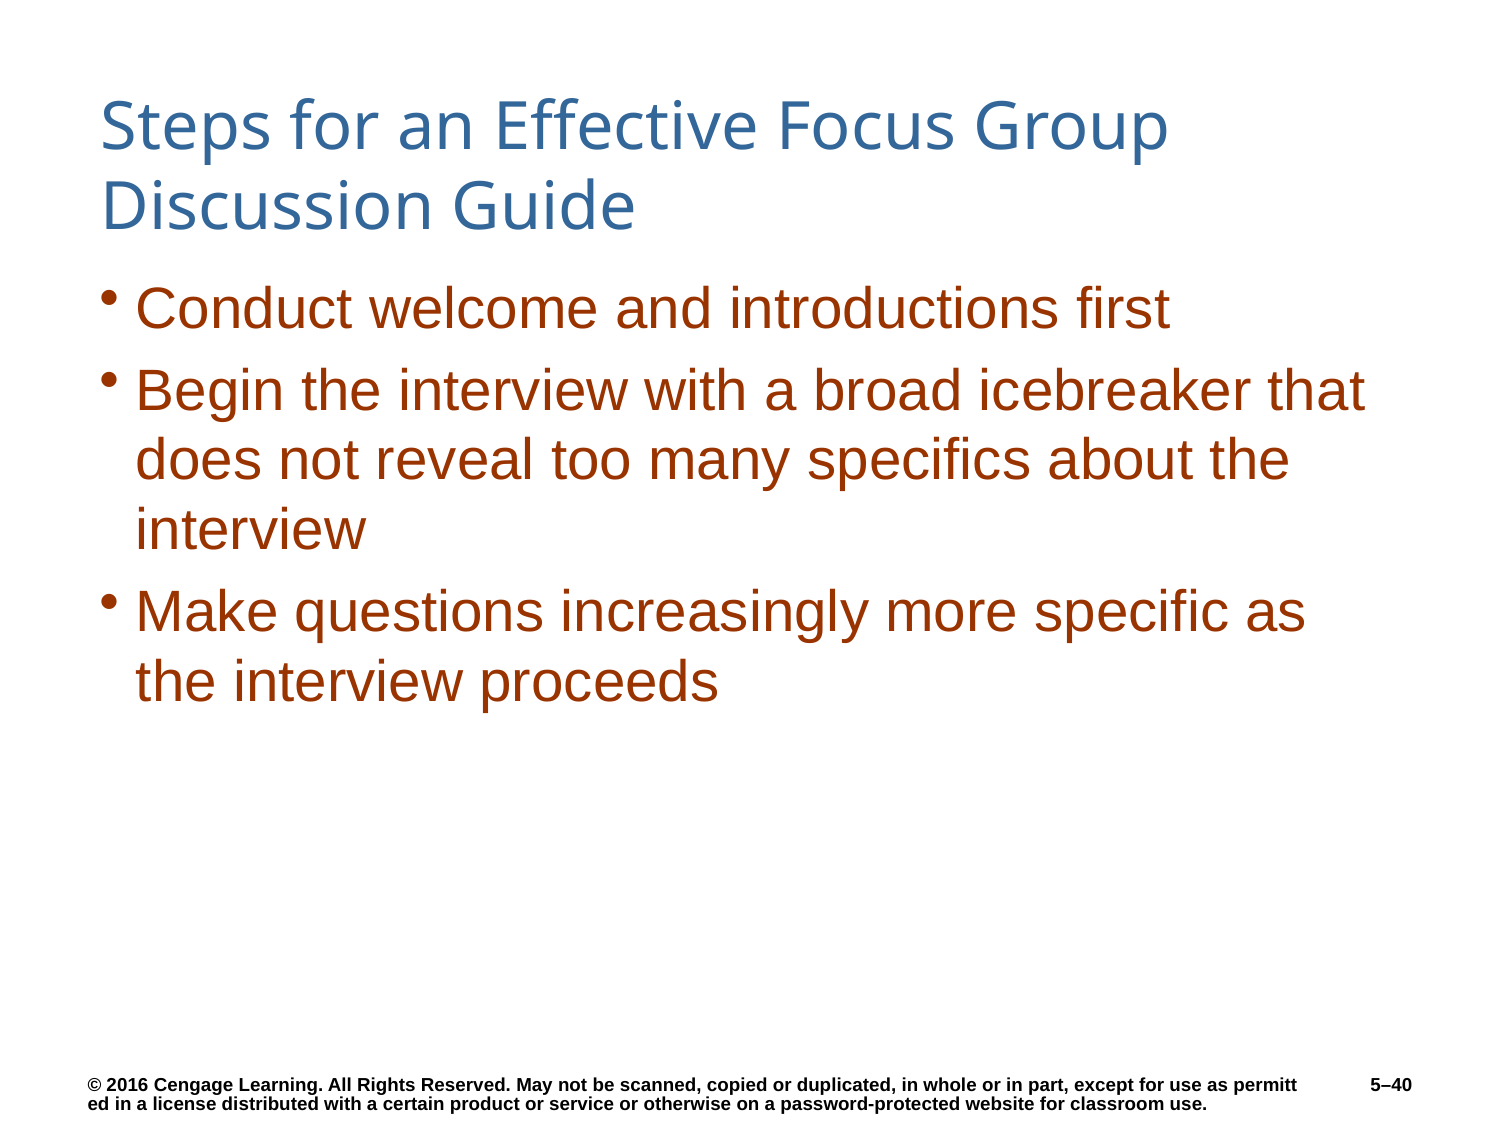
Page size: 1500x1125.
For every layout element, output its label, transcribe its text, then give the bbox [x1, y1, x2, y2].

footer © 2016 Cengage Learning. All Rights Reserved. May not be scanned, copied or duplicated, in whole or in part, except for use as permitted in a license distributed with a certain product or service or otherwise on a password-protected website for classroom use. [87, 1057, 1050, 1103]
title Steps for an Effective Focus Group Discussion Guide [85, 75, 1411, 171]
list Conduct welcome and introductions first Begin the interview with a broad icebreaker that does not reveal too many specifics about the interview Make questions increasingly more specific as the interview proceeds [84, 262, 1414, 1013]
slide_number 5–40 [1050, 1042, 1413, 1103]
